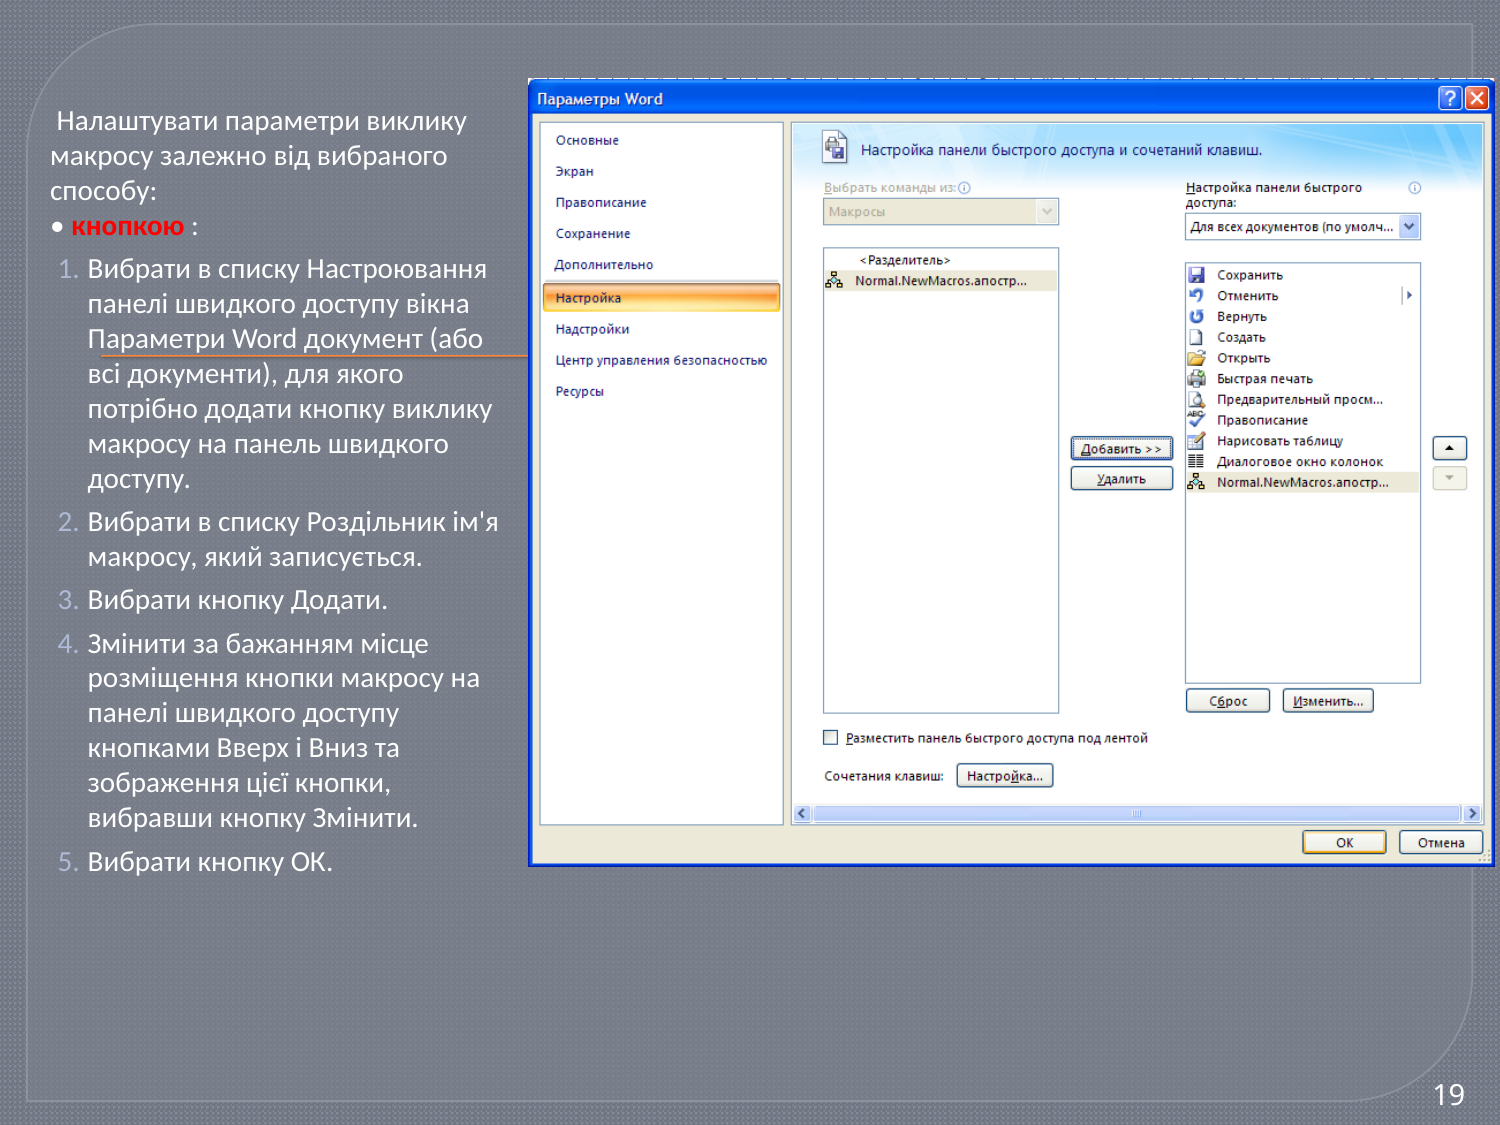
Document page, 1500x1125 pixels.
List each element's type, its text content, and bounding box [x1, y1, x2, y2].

slide_number 19 [1417, 1068, 1494, 1114]
list Налаштувати параметри виклику макросу залежно від вибраного способу: • кнопкою : Вибрати в списку Настроювання панелі швидкого доступу вікна Параметри Word документ (або всі документи), для якого потрібно додати кнопку виклику макросу на панель швидкого доступу. Вибрати в списку Роздільник ім'я макросу, який записується. Вибрати кнопку Додати. Змінити за бажанням місце розміщення кнопки макросу на панелі швидкого доступу кнопками Вверх і Вниз та зображення цієї кнопки, вибравши кнопку Змінити. Вибрати кнопку ОК. [35, 93, 528, 943]
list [528, 77, 1495, 867]
